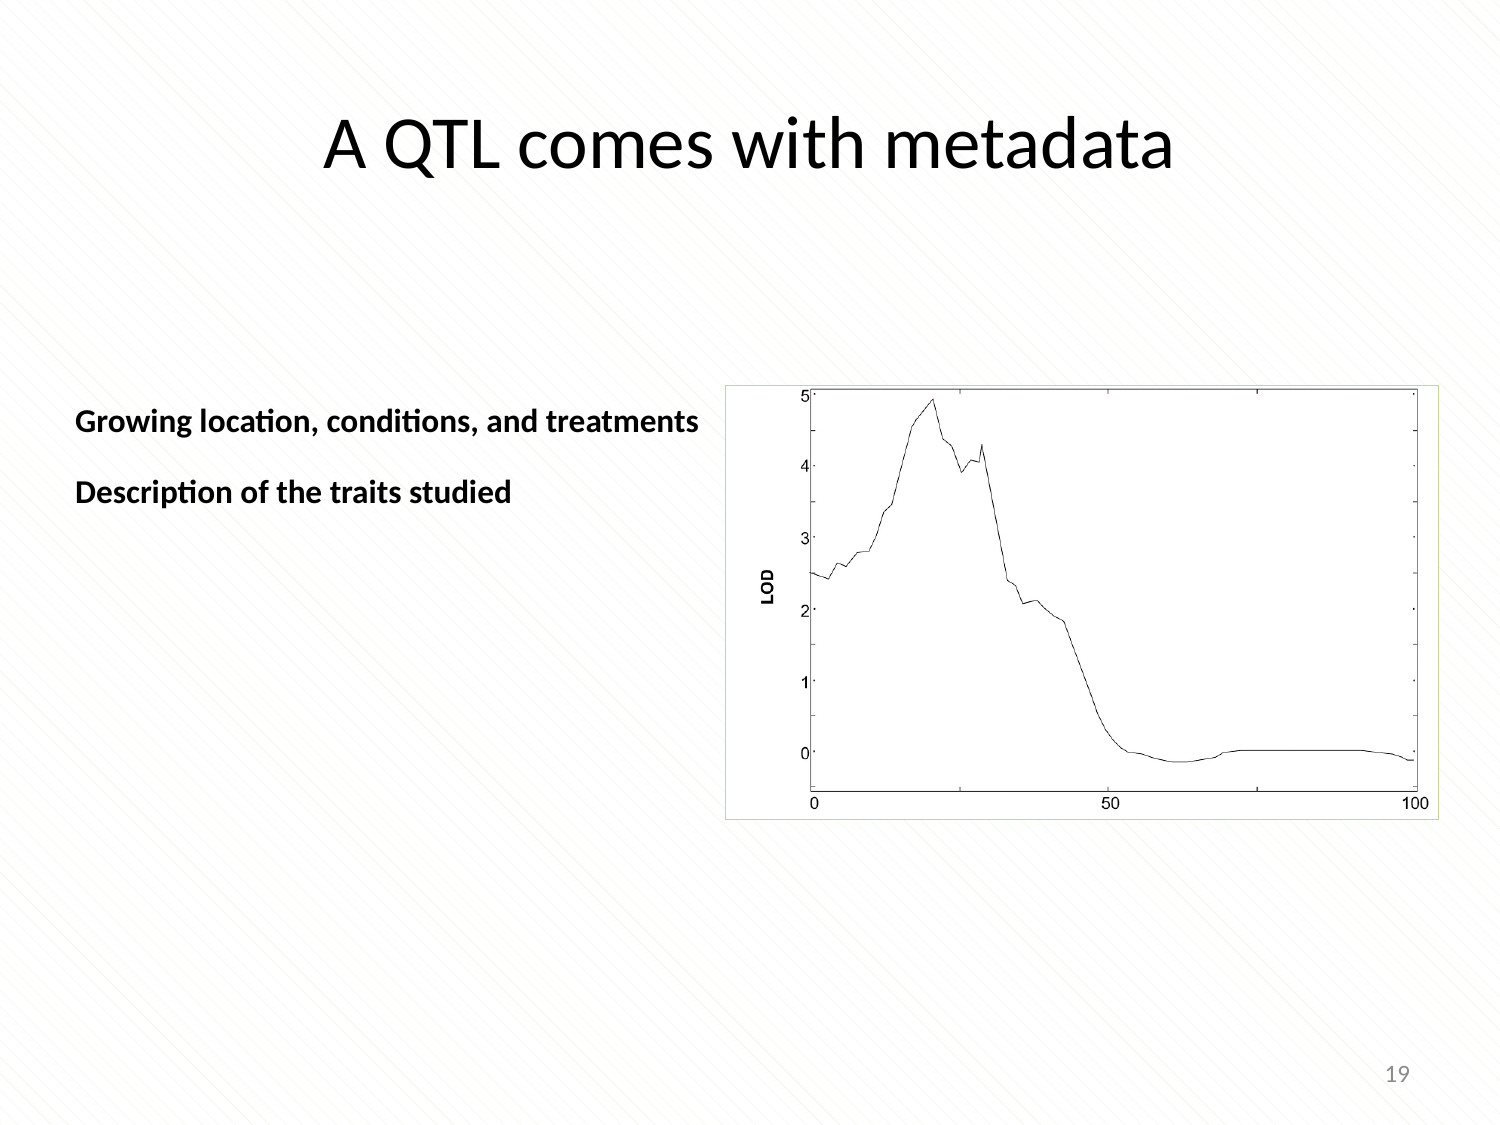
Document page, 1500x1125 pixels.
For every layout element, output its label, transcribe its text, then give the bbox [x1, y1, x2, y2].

slide_number 19 [1074, 1042, 1425, 1103]
list Growing location, conditions, and treatments Description of the traits studied [60, 391, 719, 767]
title A QTL comes with metadata [75, 45, 1425, 233]
picture [724, 385, 1439, 820]
